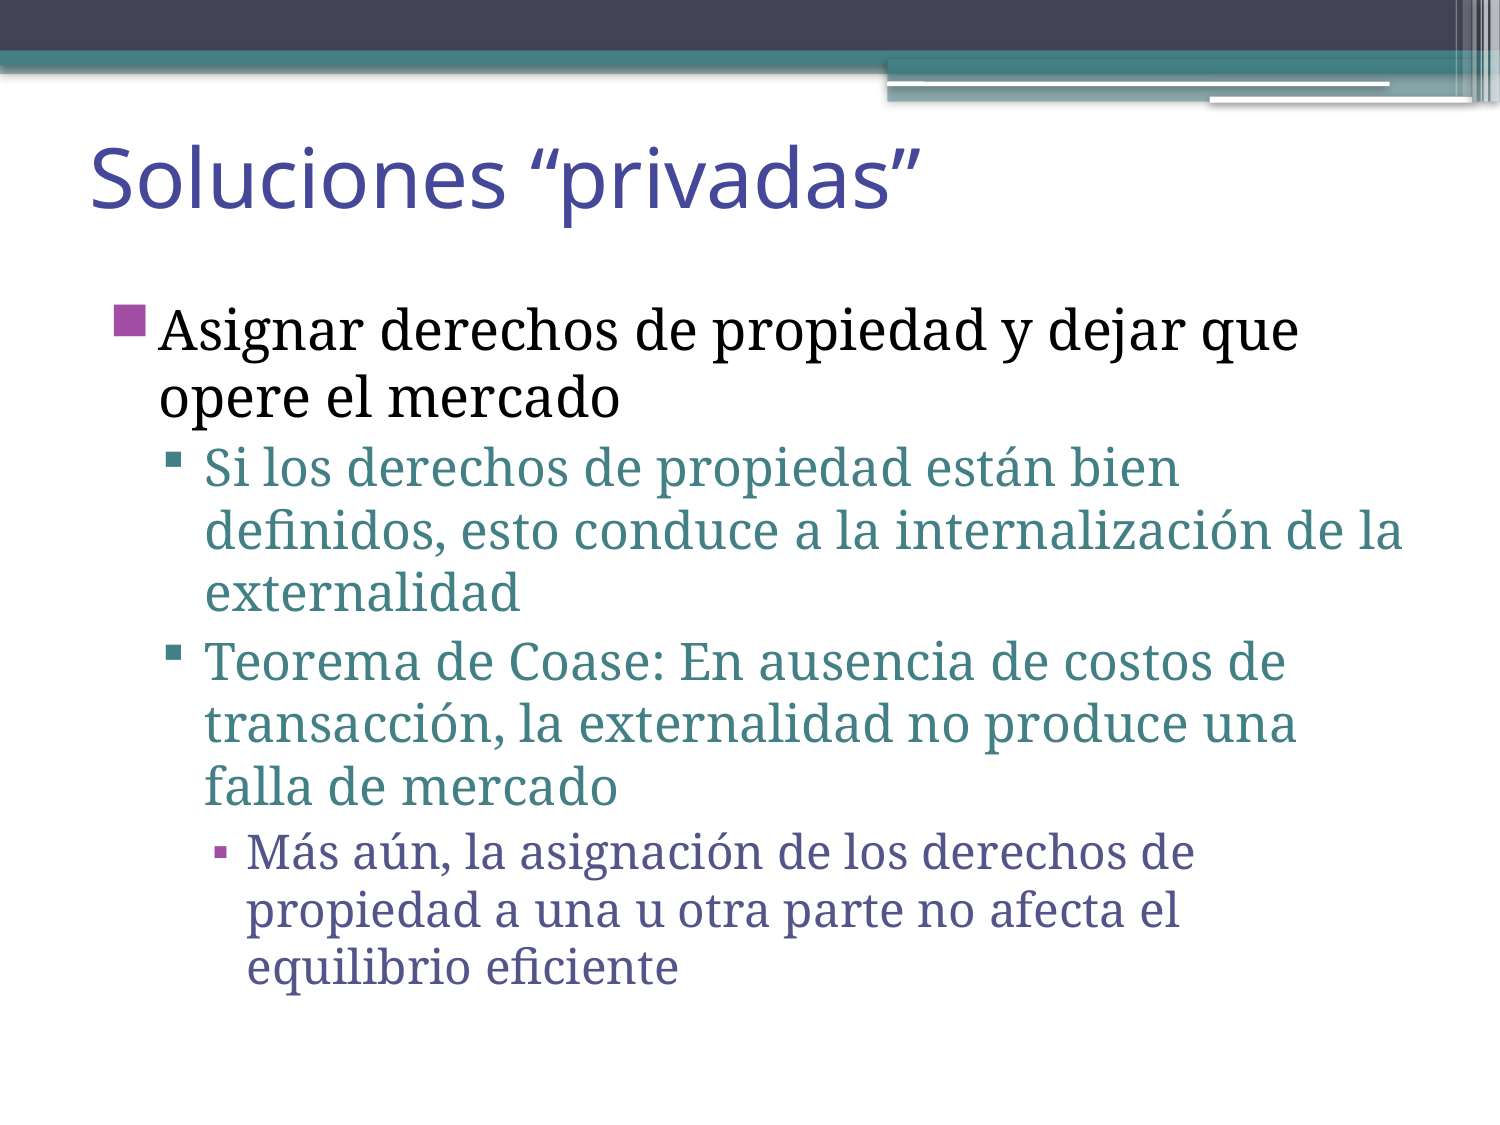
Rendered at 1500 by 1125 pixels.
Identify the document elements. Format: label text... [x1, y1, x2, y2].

title Soluciones “privadas” [75, 87, 1425, 263]
list Asignar derechos de propiedad y dejar que opere el mercado Si los derechos de propiedad están bien definidos, esto conduce a la internalización de la externalidad Teorema de Coase: En ausencia de costos de transacción, la externalidad no produce una falla de mercado Más aún, la asignación de los derechos de propiedad a una u otra parte no afecta el equilibrio eficiente [75, 287, 1425, 1004]
